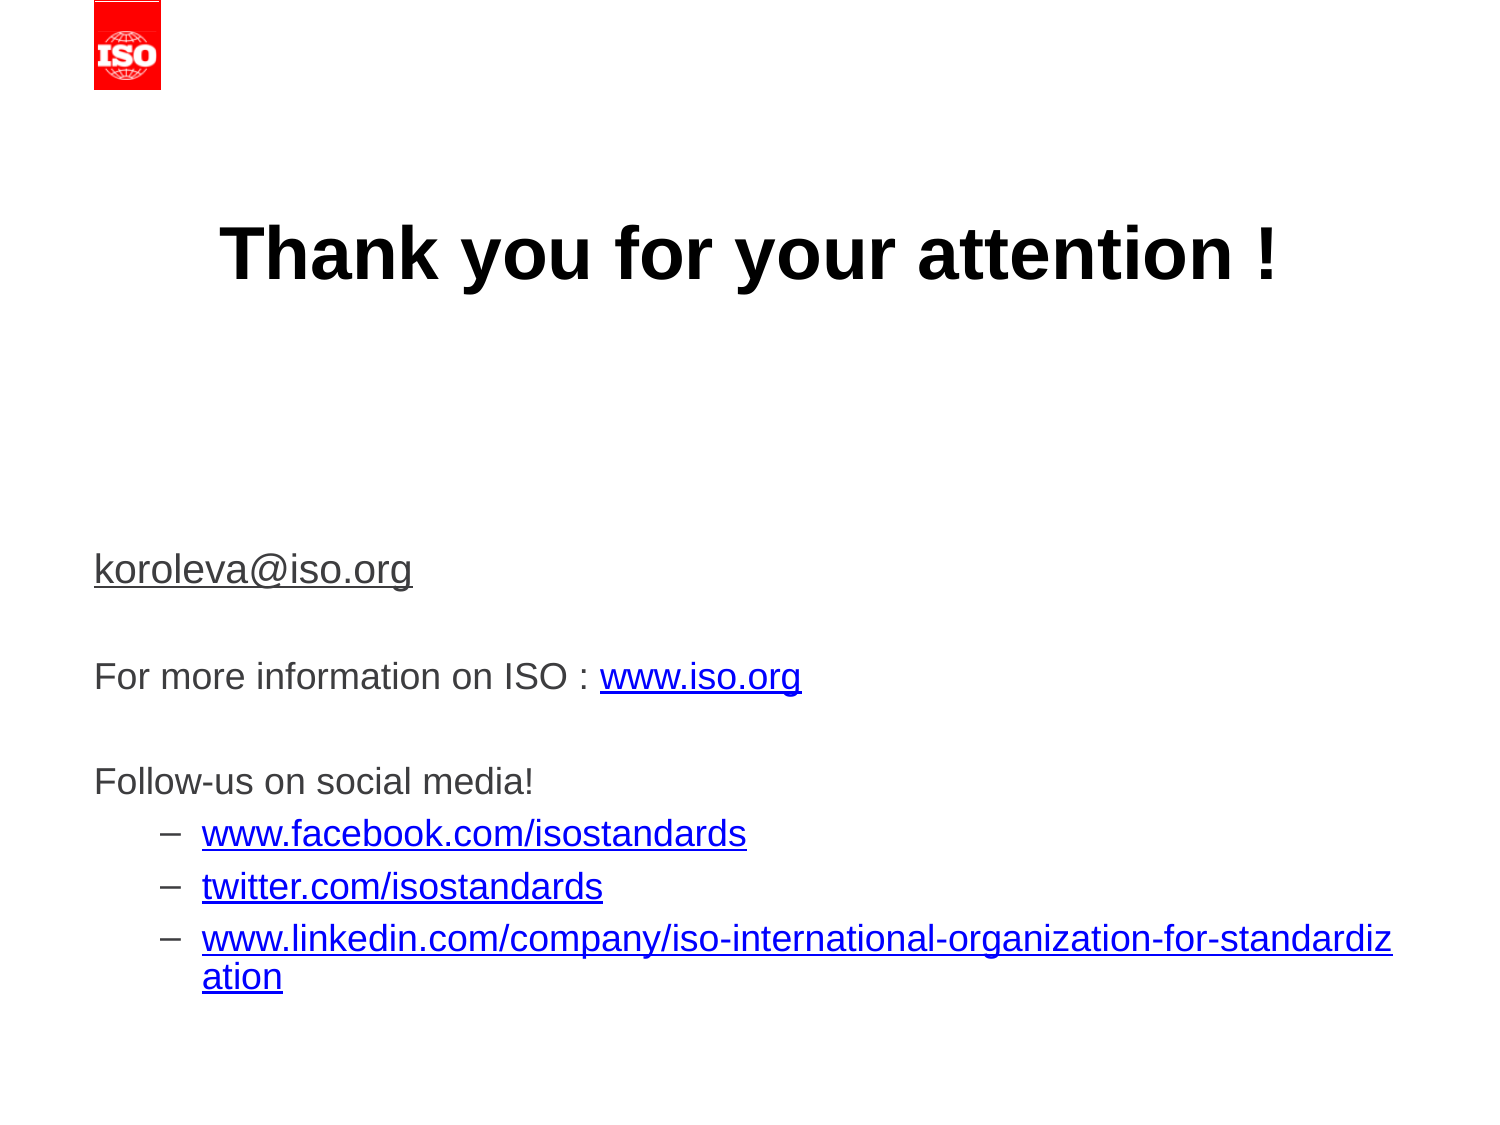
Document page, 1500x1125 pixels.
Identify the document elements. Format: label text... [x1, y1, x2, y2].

title Thank you for your attention ! [93, 178, 1407, 321]
list koroleva@iso.org For more information on ISO : www.iso.org Follow-us on social media! www.facebook.com/isostandards twitter.com/isostandards www.linkedin.com/company/iso-international-organization-for-standardization [93, 445, 1407, 1005]
